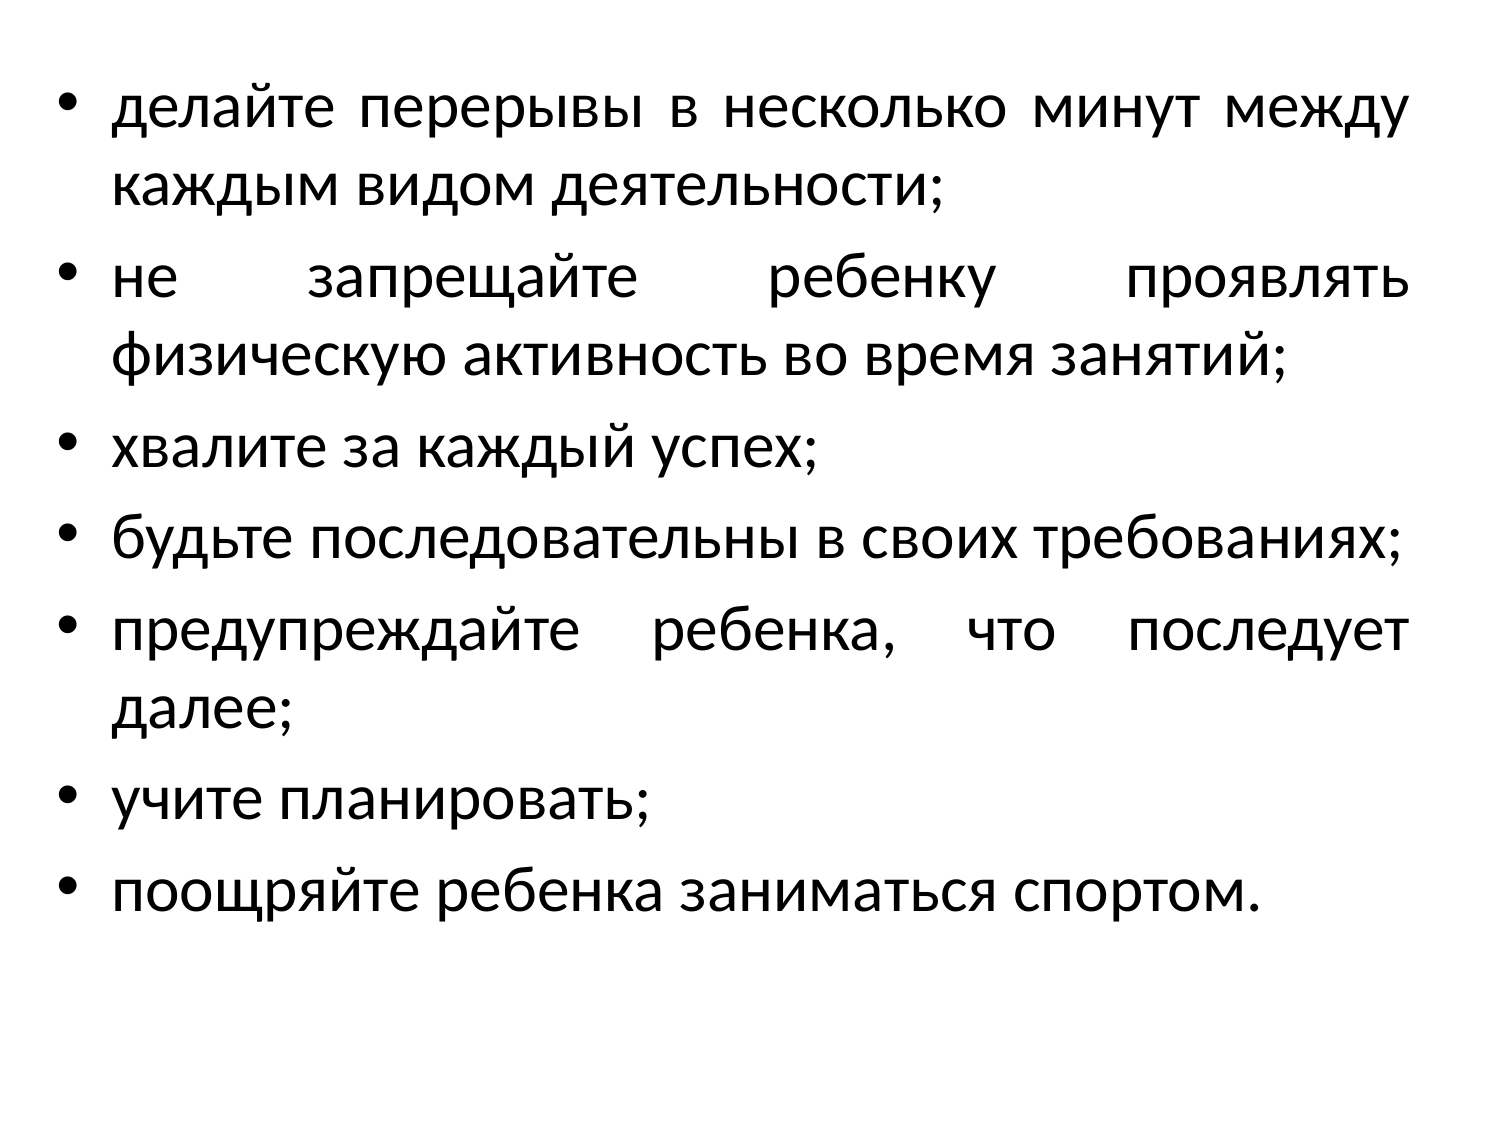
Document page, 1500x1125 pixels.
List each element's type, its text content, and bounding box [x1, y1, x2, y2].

list делайте перерывы в несколько минут между каждым видом деятельности; не запрещайте ребенку проявлять физическую активность во время занятий; хвалите за каждый успех; будьте последовательны в своих требованиях; предупреждайте ребенка, что последует далее; учите планировать; поощряйте ребенка заниматься спортом. [41, 54, 1425, 1005]
